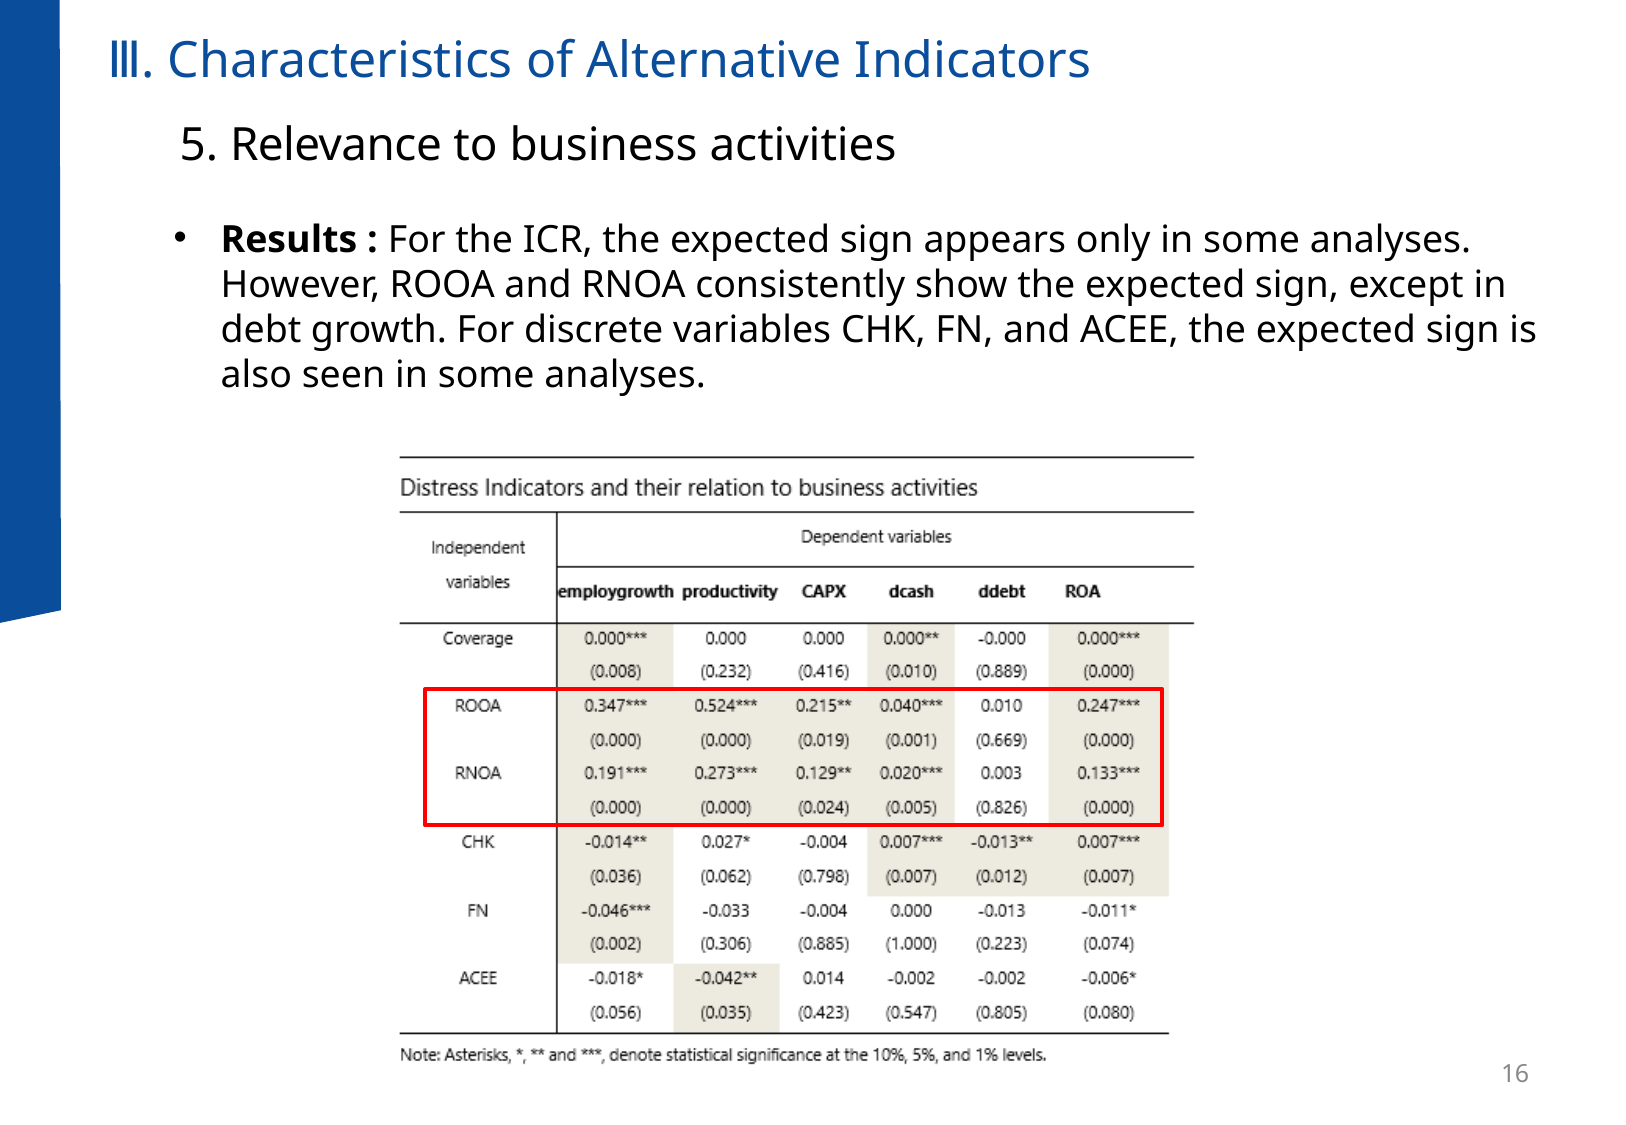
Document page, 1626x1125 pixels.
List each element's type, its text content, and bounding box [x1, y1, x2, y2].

text_box 5. Relevance to business activities Results : For the ICR, the expected sign appears only in some analyses. However, ROOA and RNOA consistently show the expected sign, except in debt growth. For discrete variables CHK, FN, and ACEE, the expected sign is also seen in some analyses. [96, 112, 1543, 395]
slide_number 16 [1495, 1053, 1538, 1125]
text_box Ⅲ. Characteristics of Alternative Indicators [104, 24, 1625, 87]
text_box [349, 438, 1224, 1072]
